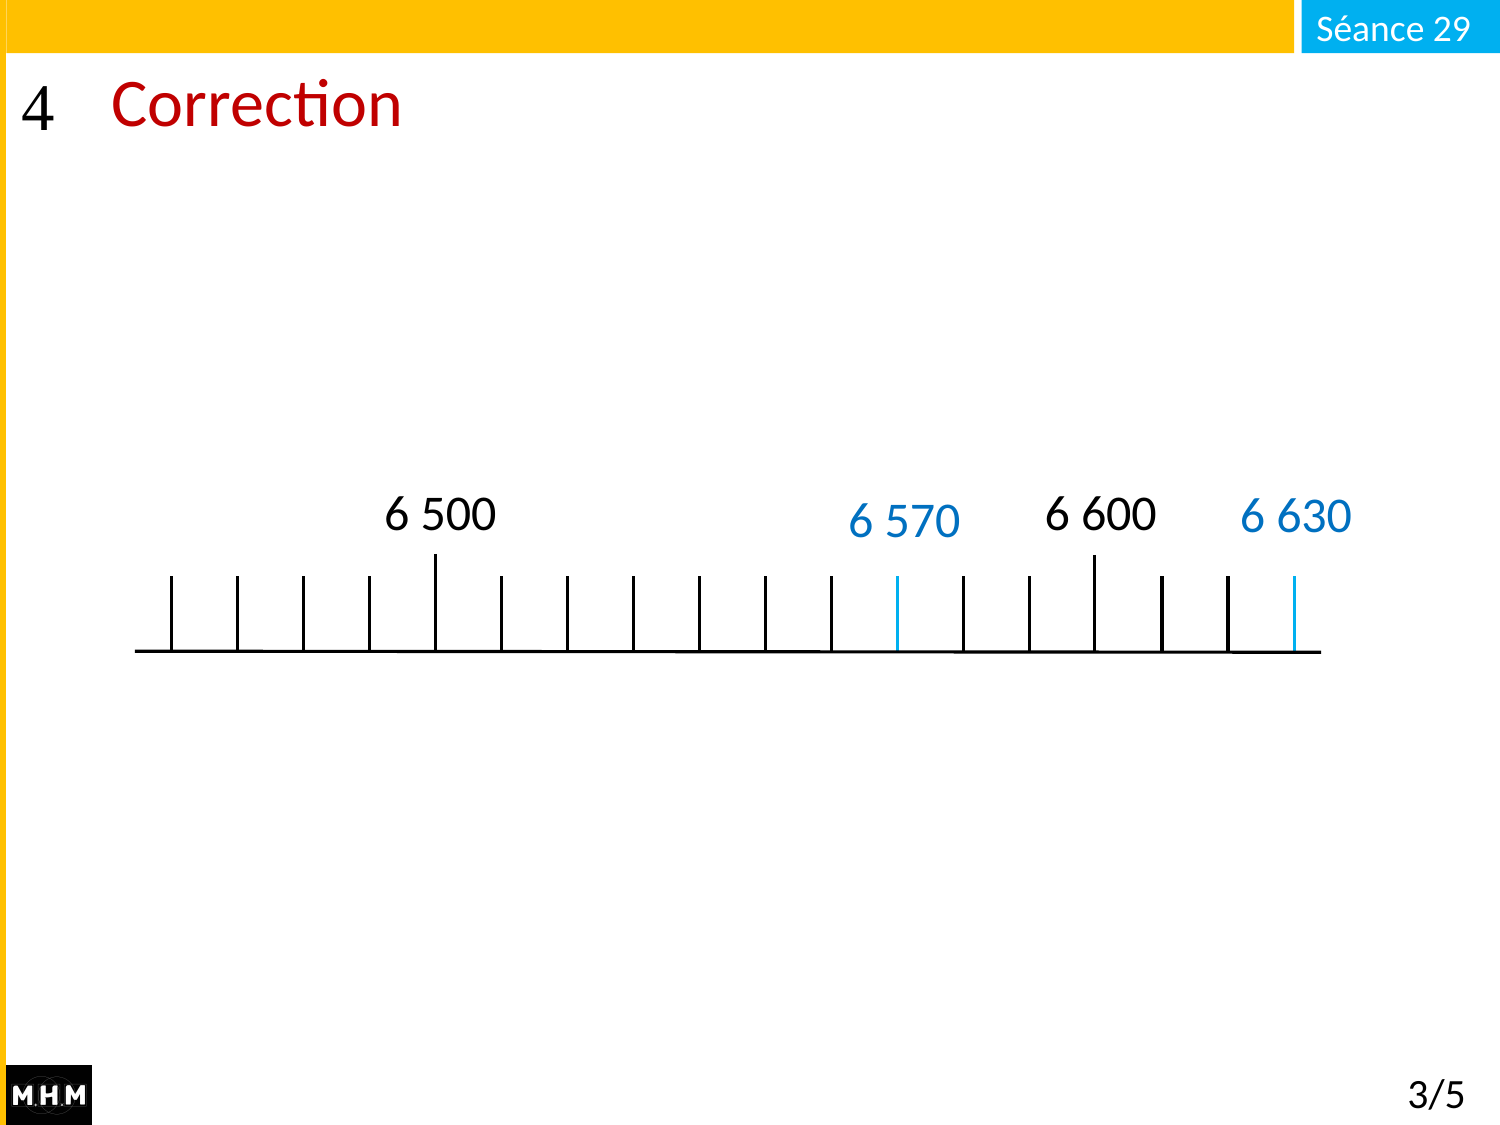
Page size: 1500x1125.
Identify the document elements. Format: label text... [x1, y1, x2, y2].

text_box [134, 472, 1321, 653]
text_box 6 630 [1321, 475, 1368, 551]
list 3/5 [1373, 1064, 1500, 1125]
picture [6, 1065, 92, 1125]
title Correction [96, 60, 1391, 150]
